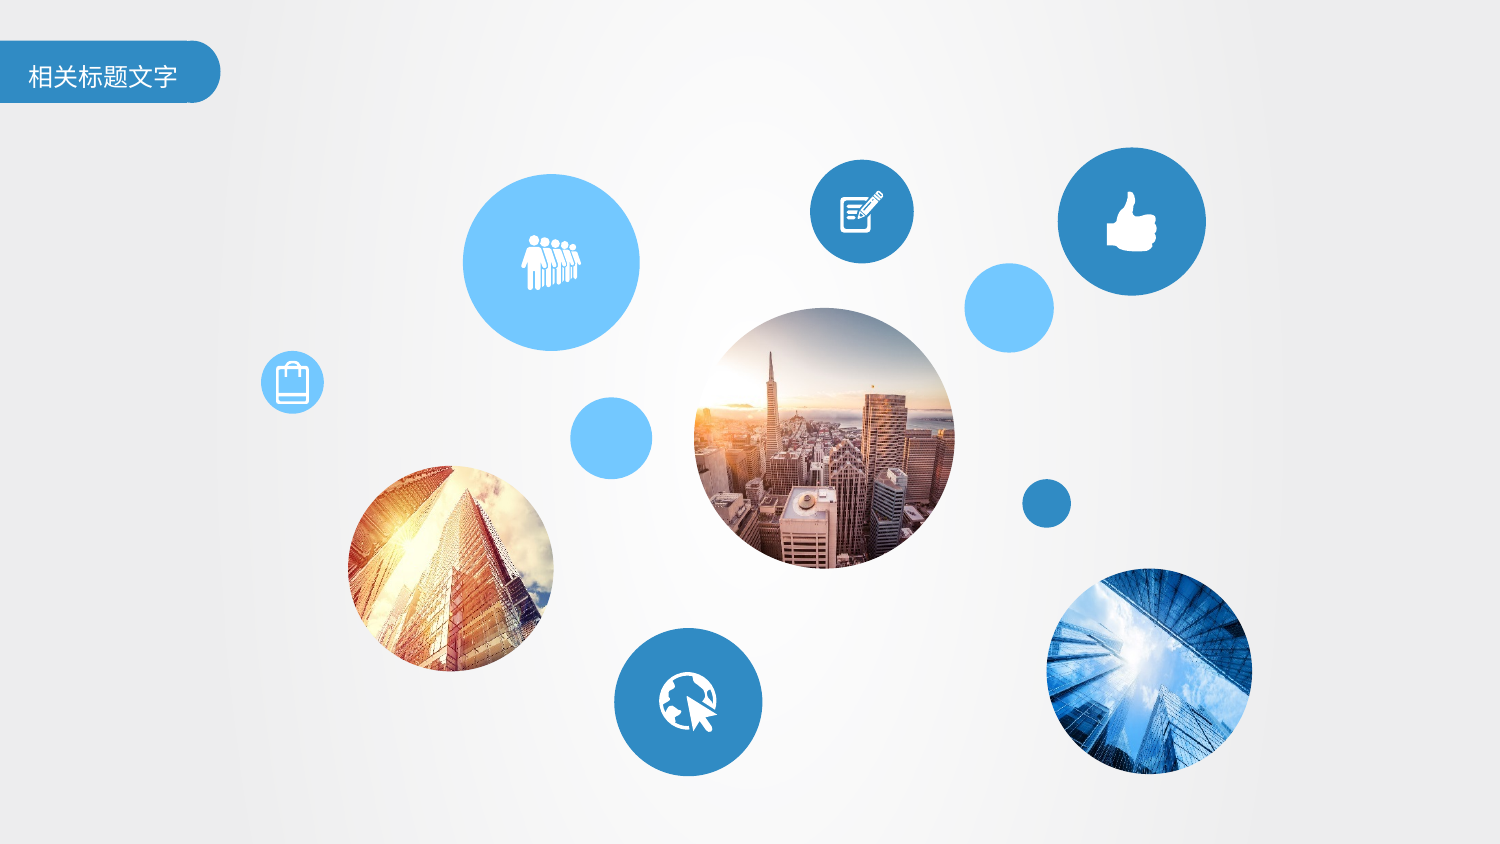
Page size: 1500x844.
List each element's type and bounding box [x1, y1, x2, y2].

text_box [1020, 477, 1073, 530]
text_box [659, 672, 717, 730]
text_box [686, 696, 718, 732]
text_box [568, 395, 655, 482]
text_box [808, 157, 916, 266]
text_box [460, 171, 642, 354]
text_box [691, 305, 957, 571]
picture [0, 0, 1500, 844]
text_box [840, 190, 884, 233]
text_box [962, 261, 1056, 355]
text_box [1106, 191, 1157, 252]
text_box [345, 463, 556, 674]
text_box [521, 235, 582, 291]
text_box [276, 360, 309, 404]
text_box [1044, 566, 1255, 777]
text_box [612, 625, 765, 779]
text_box [1055, 145, 1209, 298]
text_box [258, 348, 326, 416]
